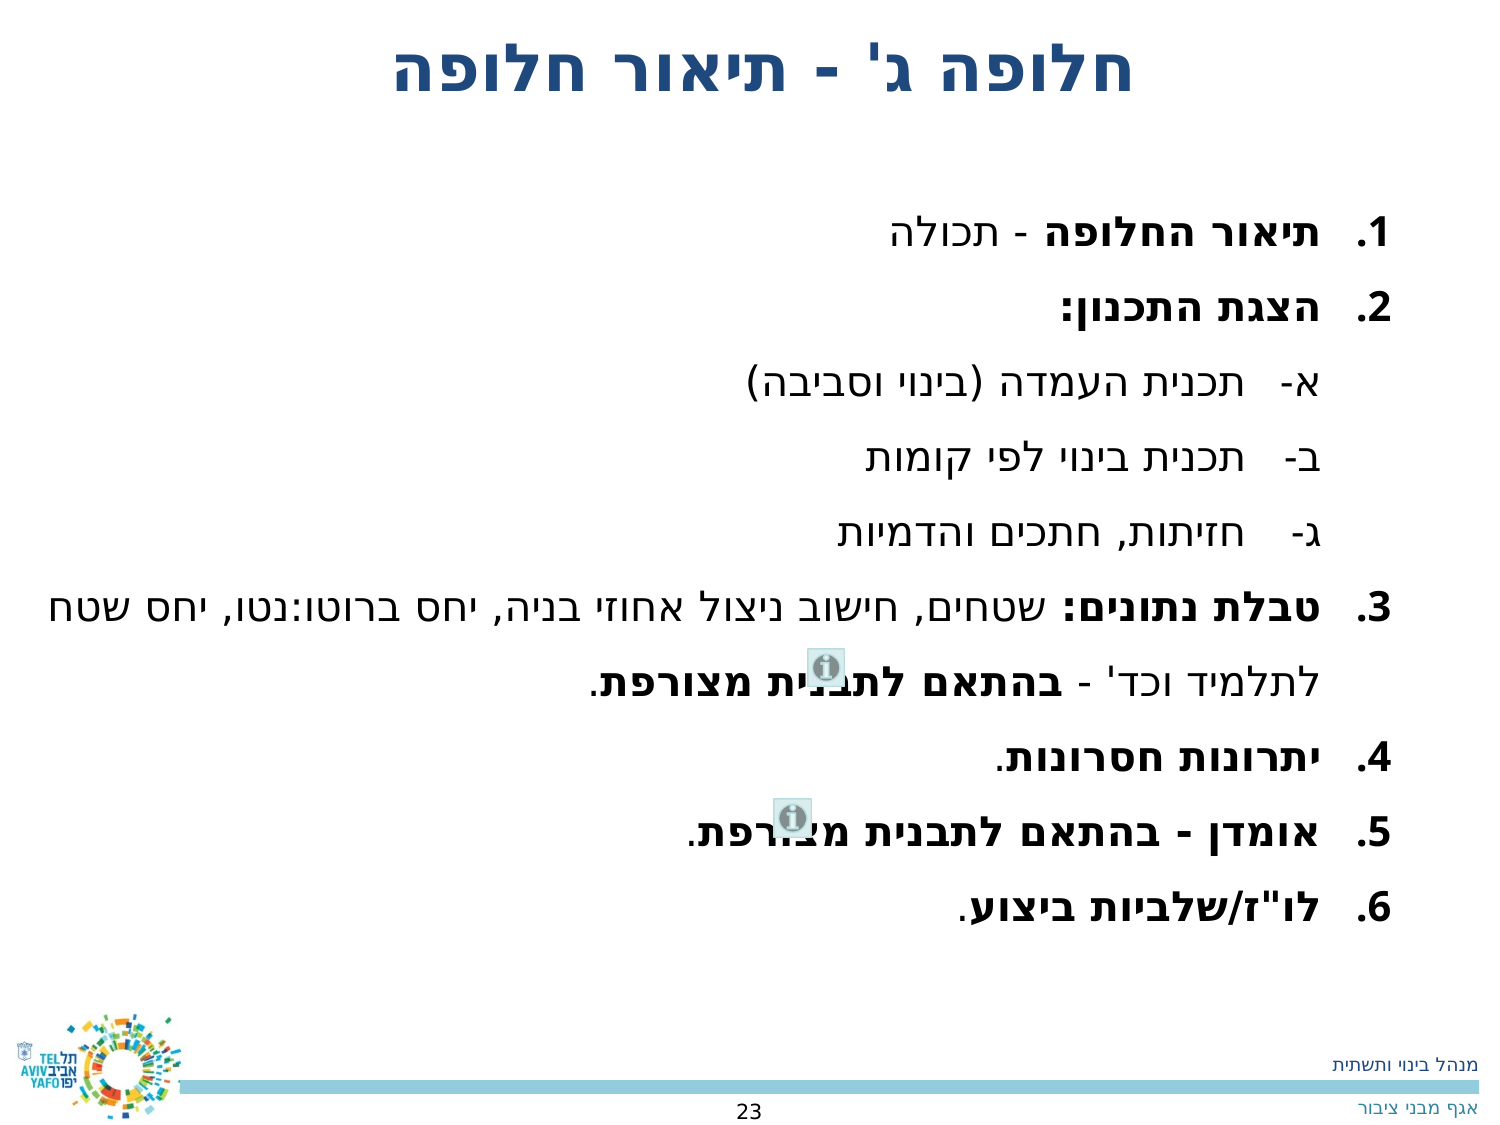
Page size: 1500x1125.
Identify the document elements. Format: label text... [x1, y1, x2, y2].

picture [15, 1012, 188, 1121]
picture [806, 647, 845, 688]
text_box חלופה ג' - תיאור חלופה [348, 12, 1157, 117]
text_box תיאור החלופה - תכולה הצגת התכנון: תכנית העמדה (בינוי וסביבה) תכנית בינוי לפי קומות חזיתות, חתכים והדמיות טבלת נתונים: שטחים, חישוב ניצול אחוזי בניה, יחס ברוטו:נטו, יחס שטח לתלמיד וכד' - בהתאם לתבנית מצורפת. יתרונות חסרונות. אומדן - בהתאם לתבנית מצורפת. לו"ז/שלביות ביצוע. [0, 172, 1487, 983]
picture [773, 798, 812, 838]
